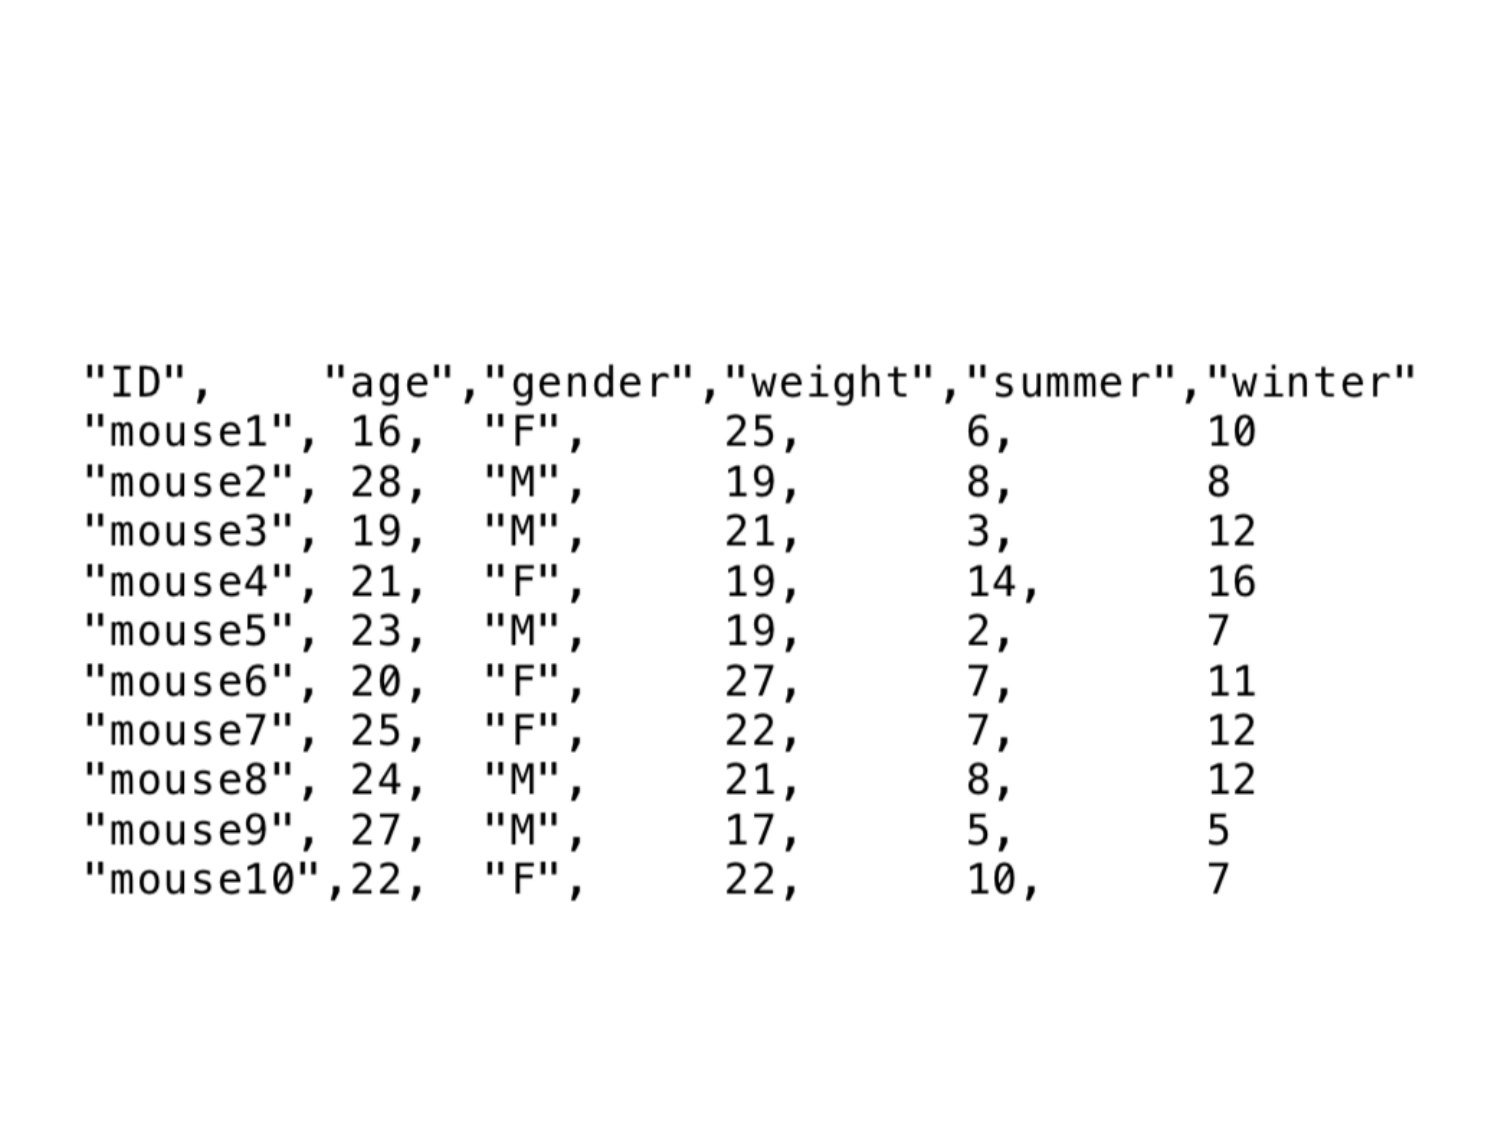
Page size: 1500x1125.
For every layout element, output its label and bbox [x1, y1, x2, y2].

picture [74, 360, 1426, 909]
